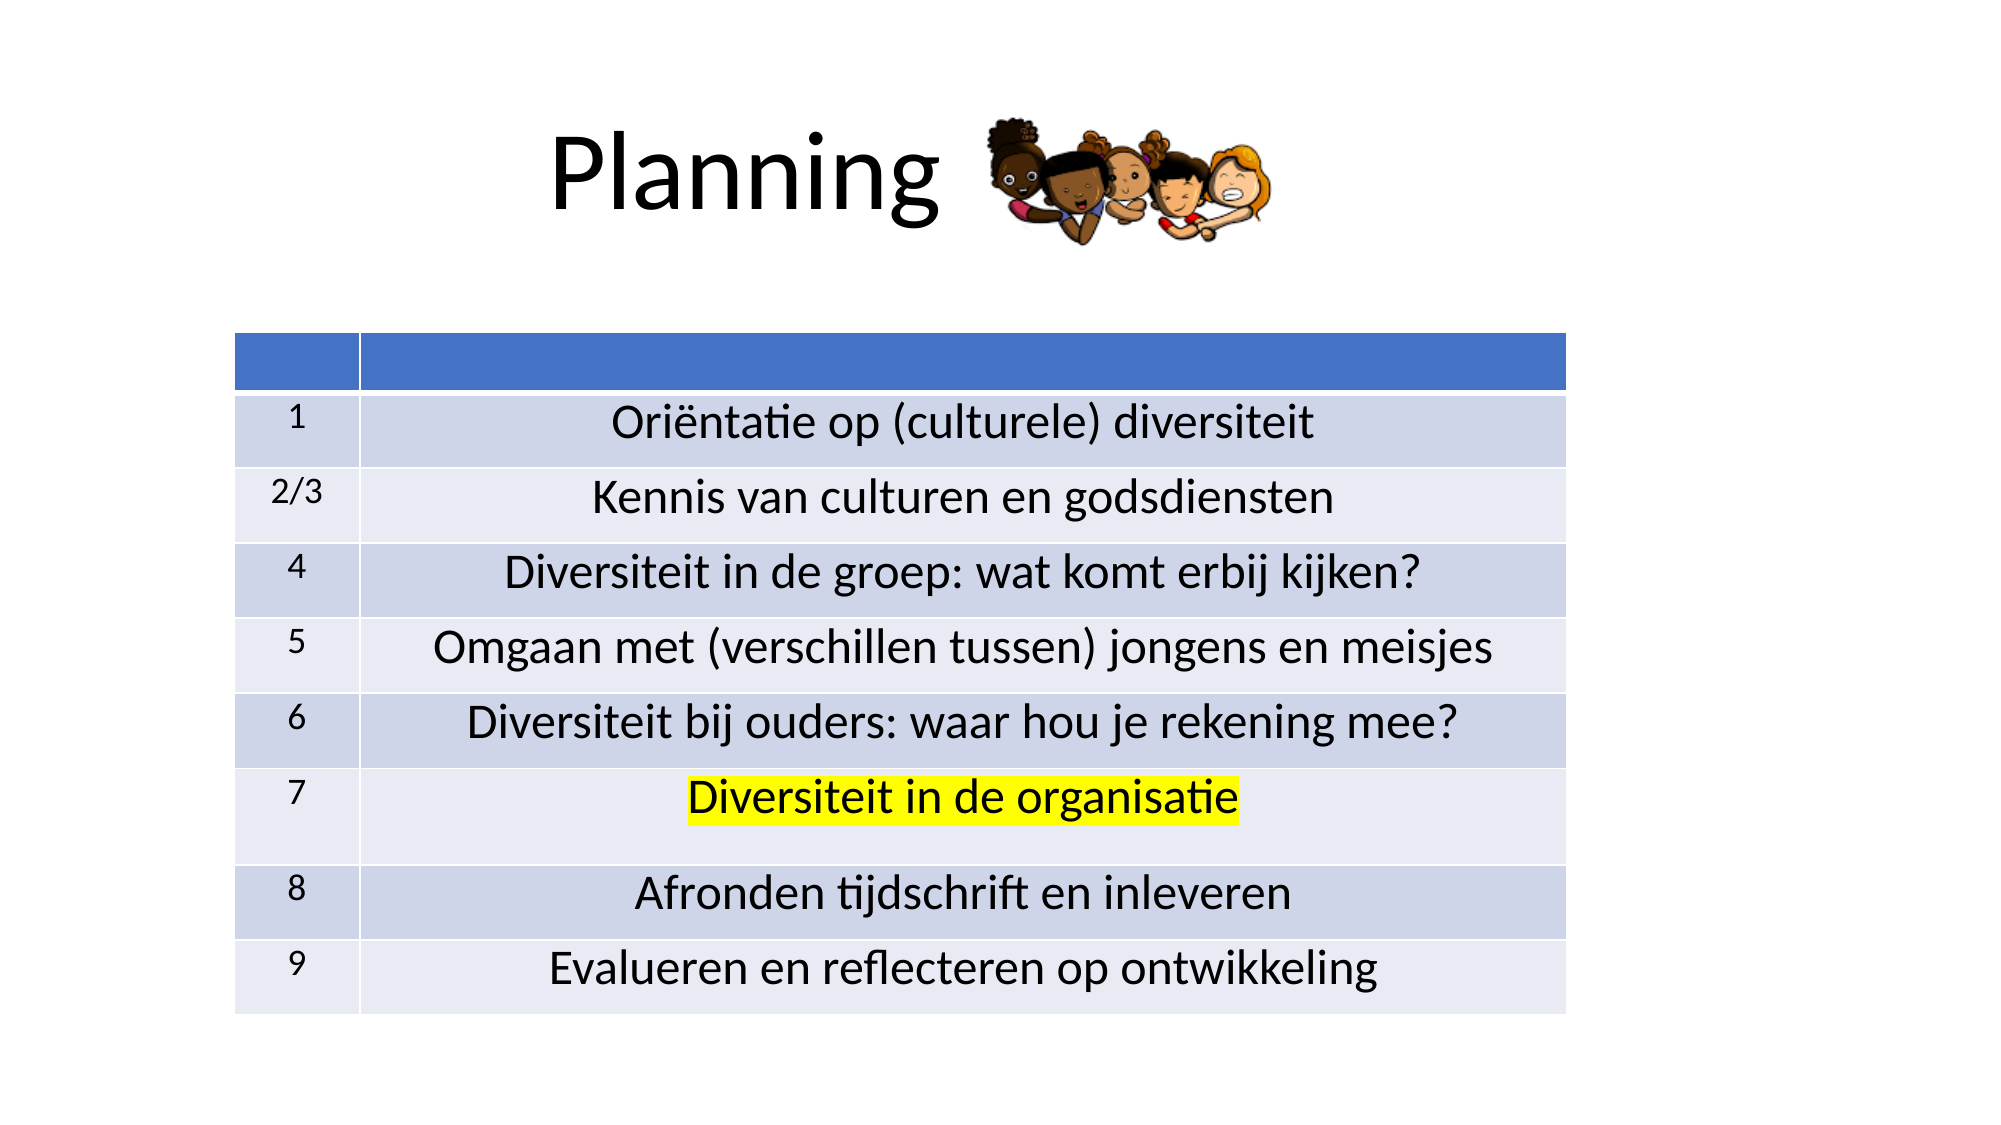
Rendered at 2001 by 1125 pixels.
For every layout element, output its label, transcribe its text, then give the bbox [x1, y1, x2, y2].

picture [958, 0, 1280, 358]
table_cell Diversiteit in de organisatie [361, 769, 1566, 864]
table_header [361, 333, 1566, 390]
table_cell Diversiteit bij ouders: waar hou je rekening mee? [361, 694, 1566, 768]
text_box Planning [533, 89, 957, 240]
table_header [235, 333, 359, 390]
table_cell 9 [235, 941, 359, 1014]
table_cell 8 [235, 866, 359, 939]
table_cell Kennis van culturen en godsdiensten [361, 469, 1566, 542]
table_cell Evalueren en reflecteren op ontwikkeling [361, 941, 1566, 1014]
table_cell 6 [235, 694, 359, 768]
table_cell 7 [235, 769, 359, 864]
table_cell 1 [235, 396, 359, 467]
table_cell Afronden tijdschrift en inleveren [361, 866, 1566, 939]
table_cell 4 [235, 544, 359, 617]
table_cell Omgaan met (verschillen tussen) jongens en meisjes [361, 619, 1566, 692]
table_cell 2/3 [235, 469, 359, 542]
table_cell Oriëntatie op (culturele) diversiteit [361, 396, 1566, 467]
table_cell 5 [235, 619, 359, 692]
table_cell Diversiteit in de groep: wat komt erbij kijken? [361, 544, 1566, 617]
